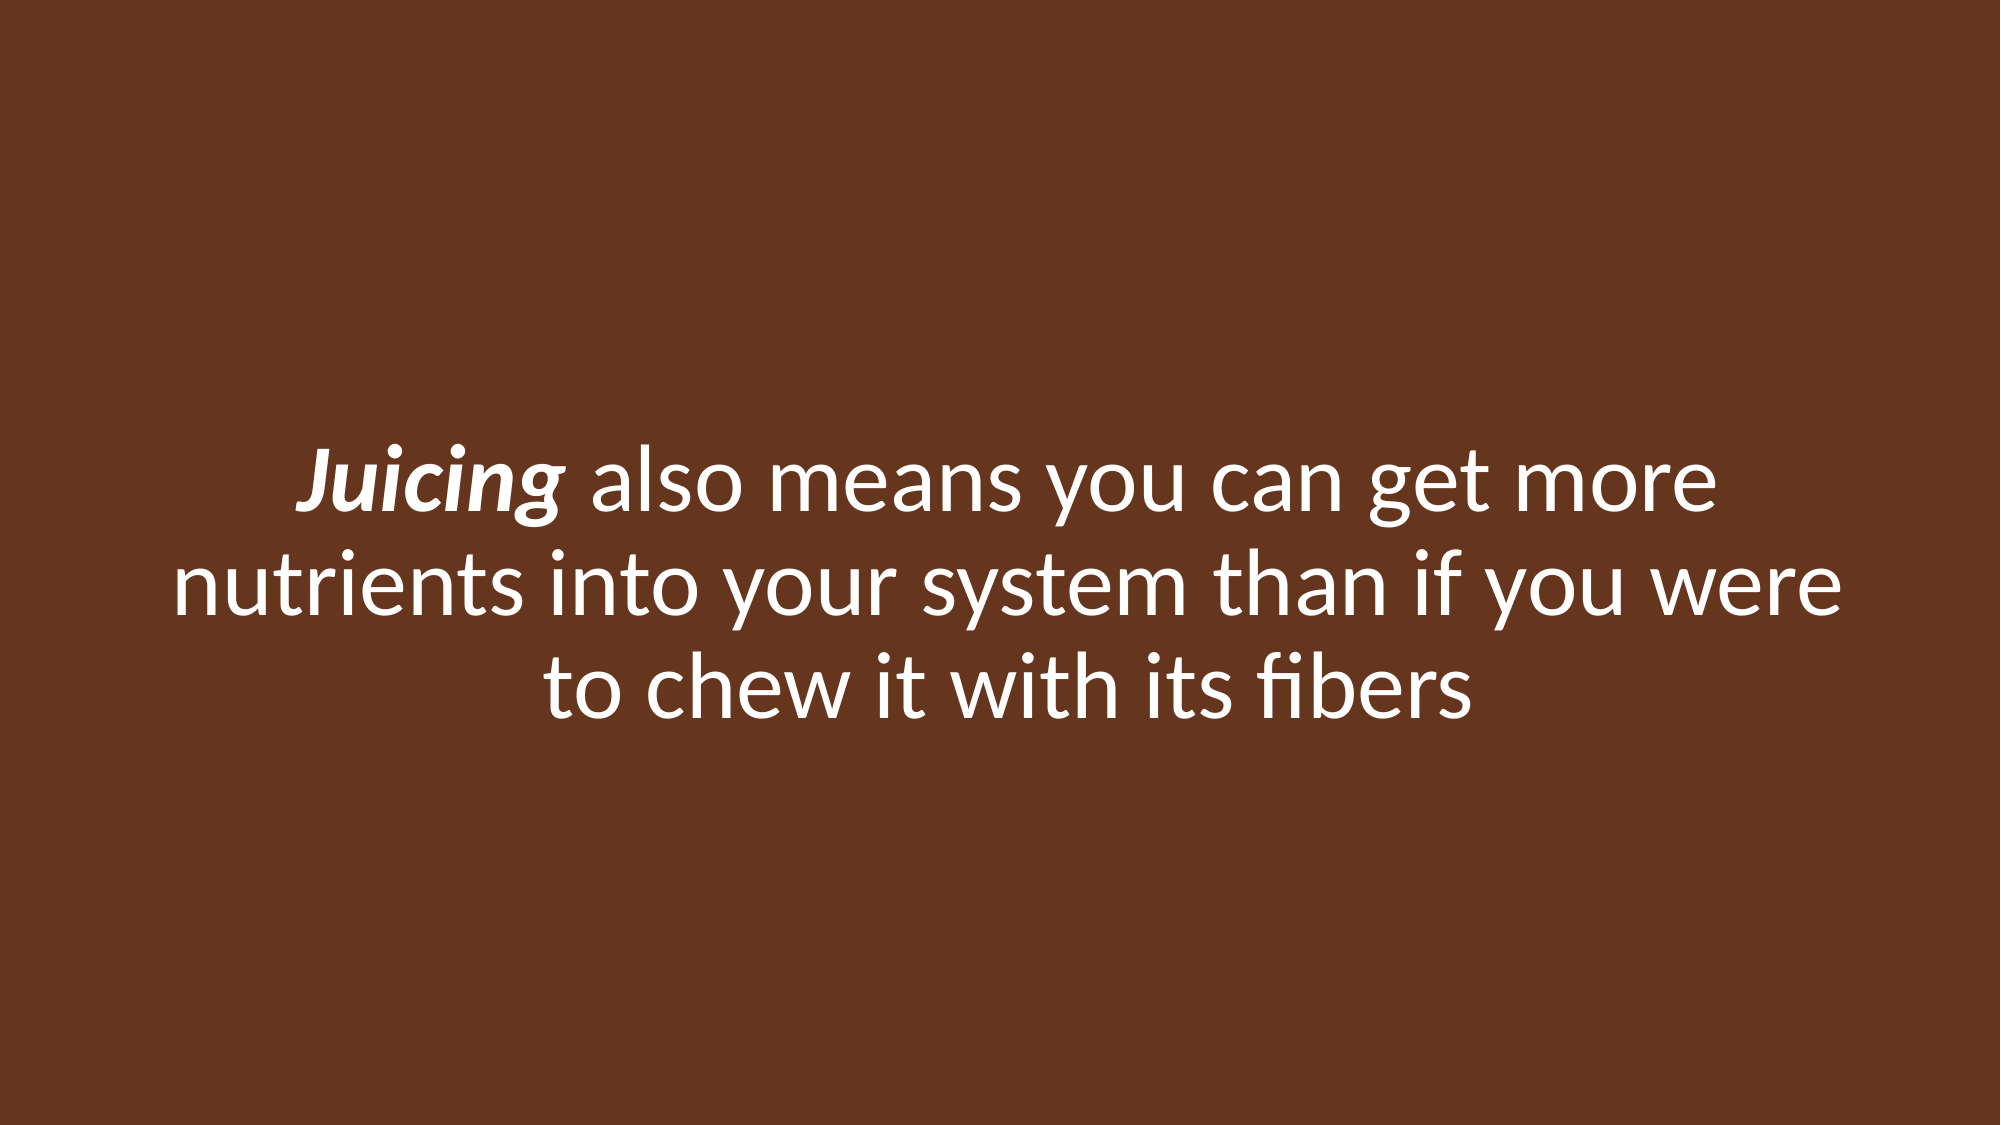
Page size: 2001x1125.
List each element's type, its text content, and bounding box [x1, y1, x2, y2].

list Juicing also means you can get more nutrients into your system than if you were to chew it with its fibers [138, 421, 1880, 1000]
